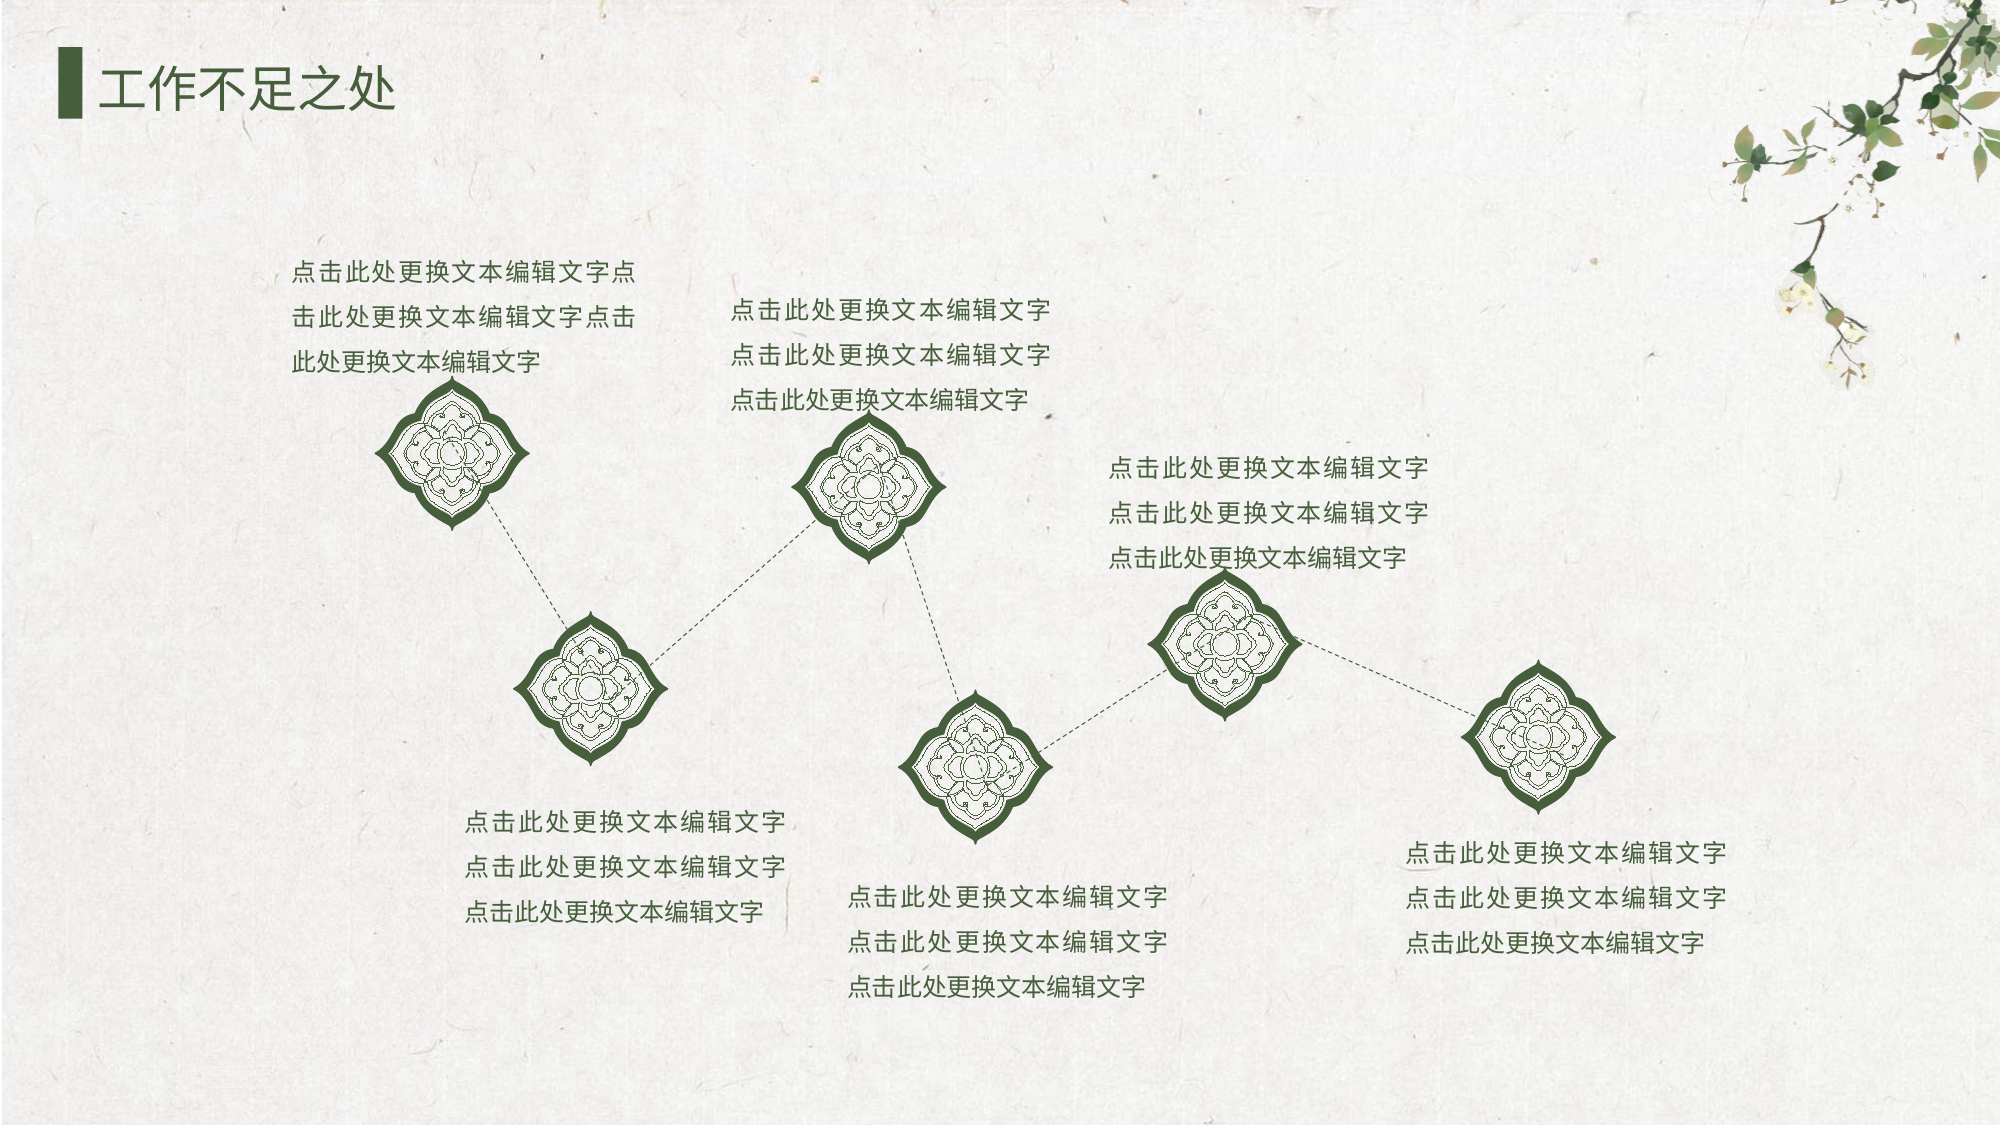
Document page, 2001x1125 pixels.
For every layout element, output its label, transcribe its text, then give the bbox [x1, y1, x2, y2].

text_box 点击此处更换文本编辑文字点击此处更换文本编辑文字点击此处更换文本编辑文字 [277, 234, 652, 384]
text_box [879, 464, 988, 790]
text_box [57, 46, 83, 120]
picture [1, 0, 2000, 1125]
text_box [444, 430, 611, 700]
text_box 点击此处更换文本编辑文字点击此处更换文本编辑文字点击此处更换文本编辑文字 [832, 859, 1185, 1010]
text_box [987, 618, 1246, 786]
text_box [791, 409, 946, 564]
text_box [1147, 567, 1302, 721]
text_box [610, 464, 879, 700]
text_box 点击此处更换文本编辑文字点击此处更换文本编辑文字点击此处更换文本编辑文字 [1093, 430, 1446, 581]
text_box 点击此处更换文本编辑文字点击此处更换文本编辑文字点击此处更换文本编辑文字 [1390, 815, 1743, 965]
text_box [898, 690, 1053, 844]
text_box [513, 611, 668, 766]
text_box 点击此处更换文本编辑文字点击此处更换文本编辑文字点击此处更换文本编辑文字 [449, 784, 802, 934]
text_box 点击此处更换文本编辑文字点击此处更换文本编辑文字点击此处更换文本编辑文字 [715, 272, 1068, 422]
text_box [1461, 660, 1616, 814]
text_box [375, 376, 529, 531]
text_box 工作不足之处 [82, 50, 569, 125]
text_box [1253, 618, 1565, 756]
